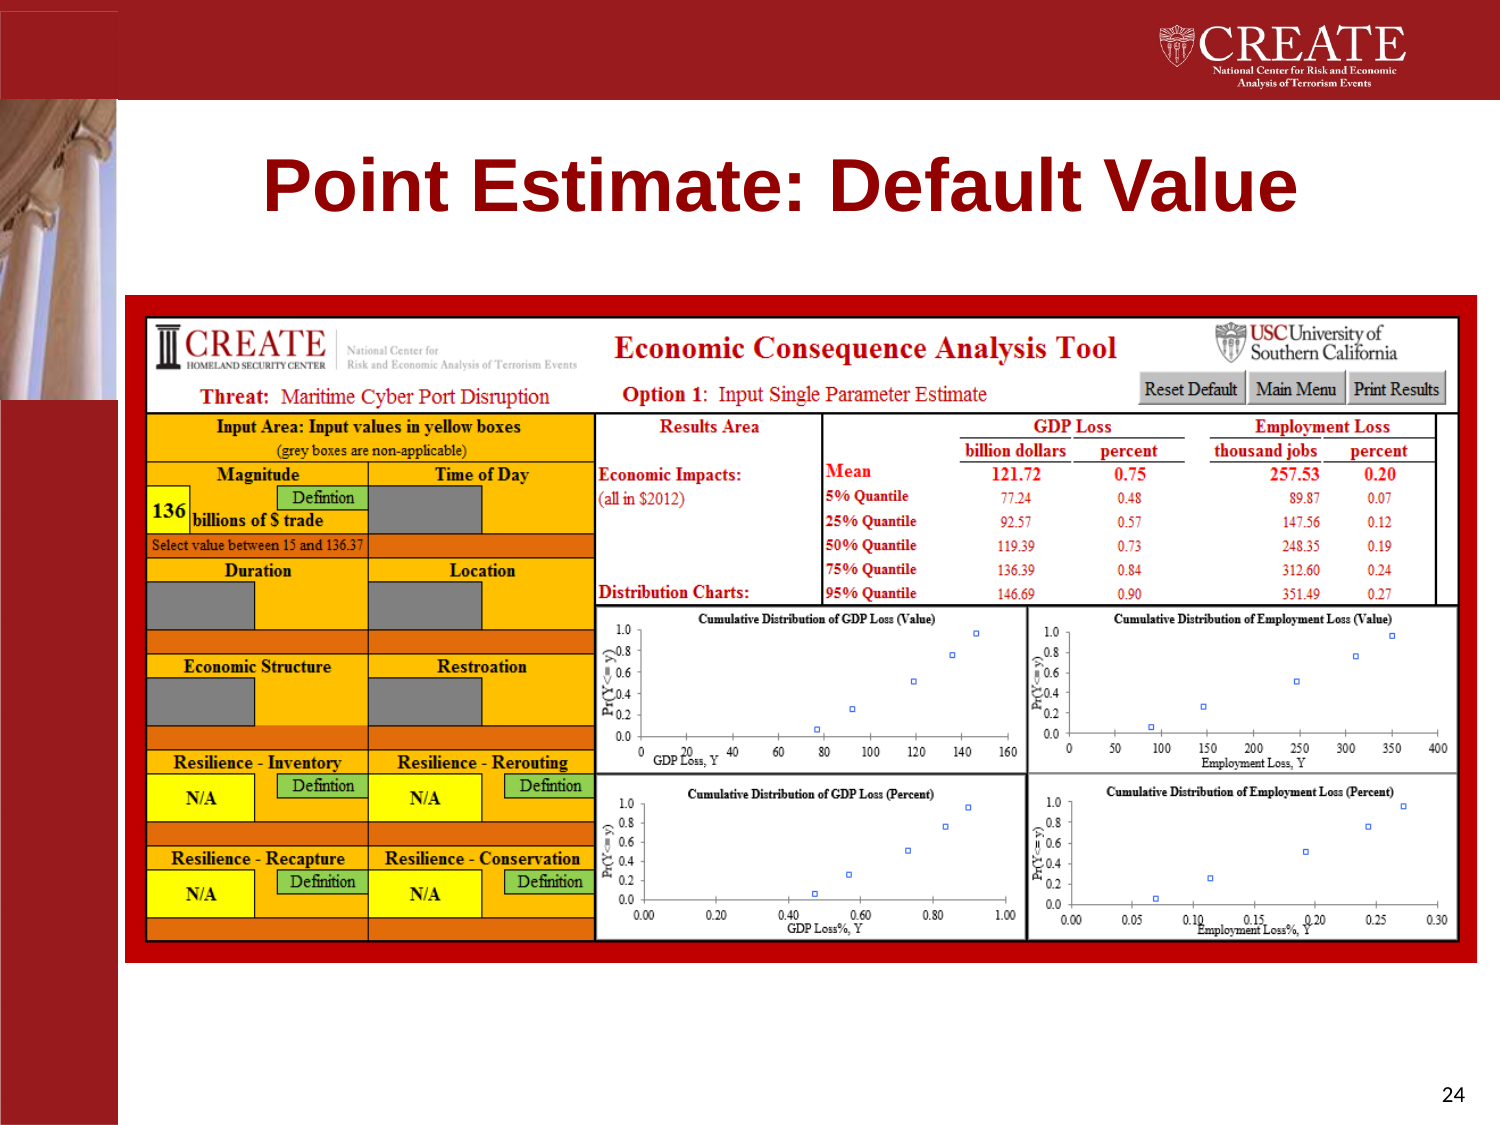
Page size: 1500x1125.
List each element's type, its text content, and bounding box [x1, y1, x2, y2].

title Point Estimate: Default Value [125, 99, 1438, 263]
picture [124, 295, 1478, 963]
picture [0, 0, 1500, 1124]
